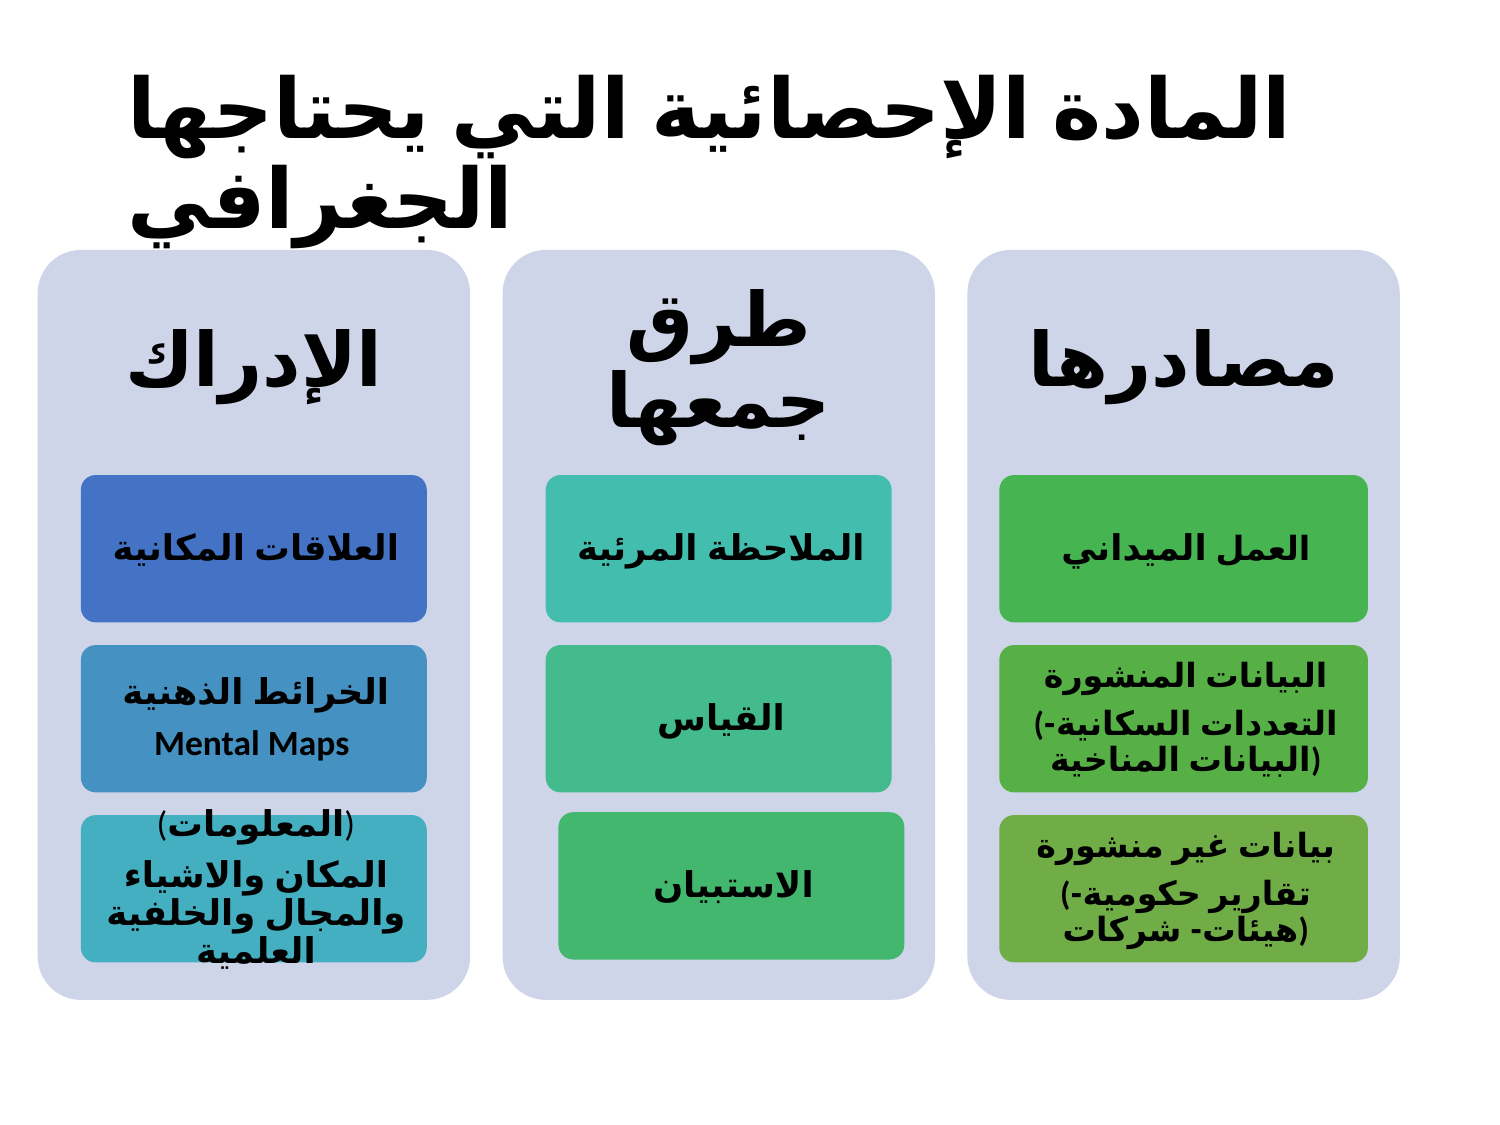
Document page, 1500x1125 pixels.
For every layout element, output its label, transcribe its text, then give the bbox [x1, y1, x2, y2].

title المادة الإحصائية التي يحتاجها الجغرافي [112, 99, 1388, 213]
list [37, 249, 1400, 1000]
